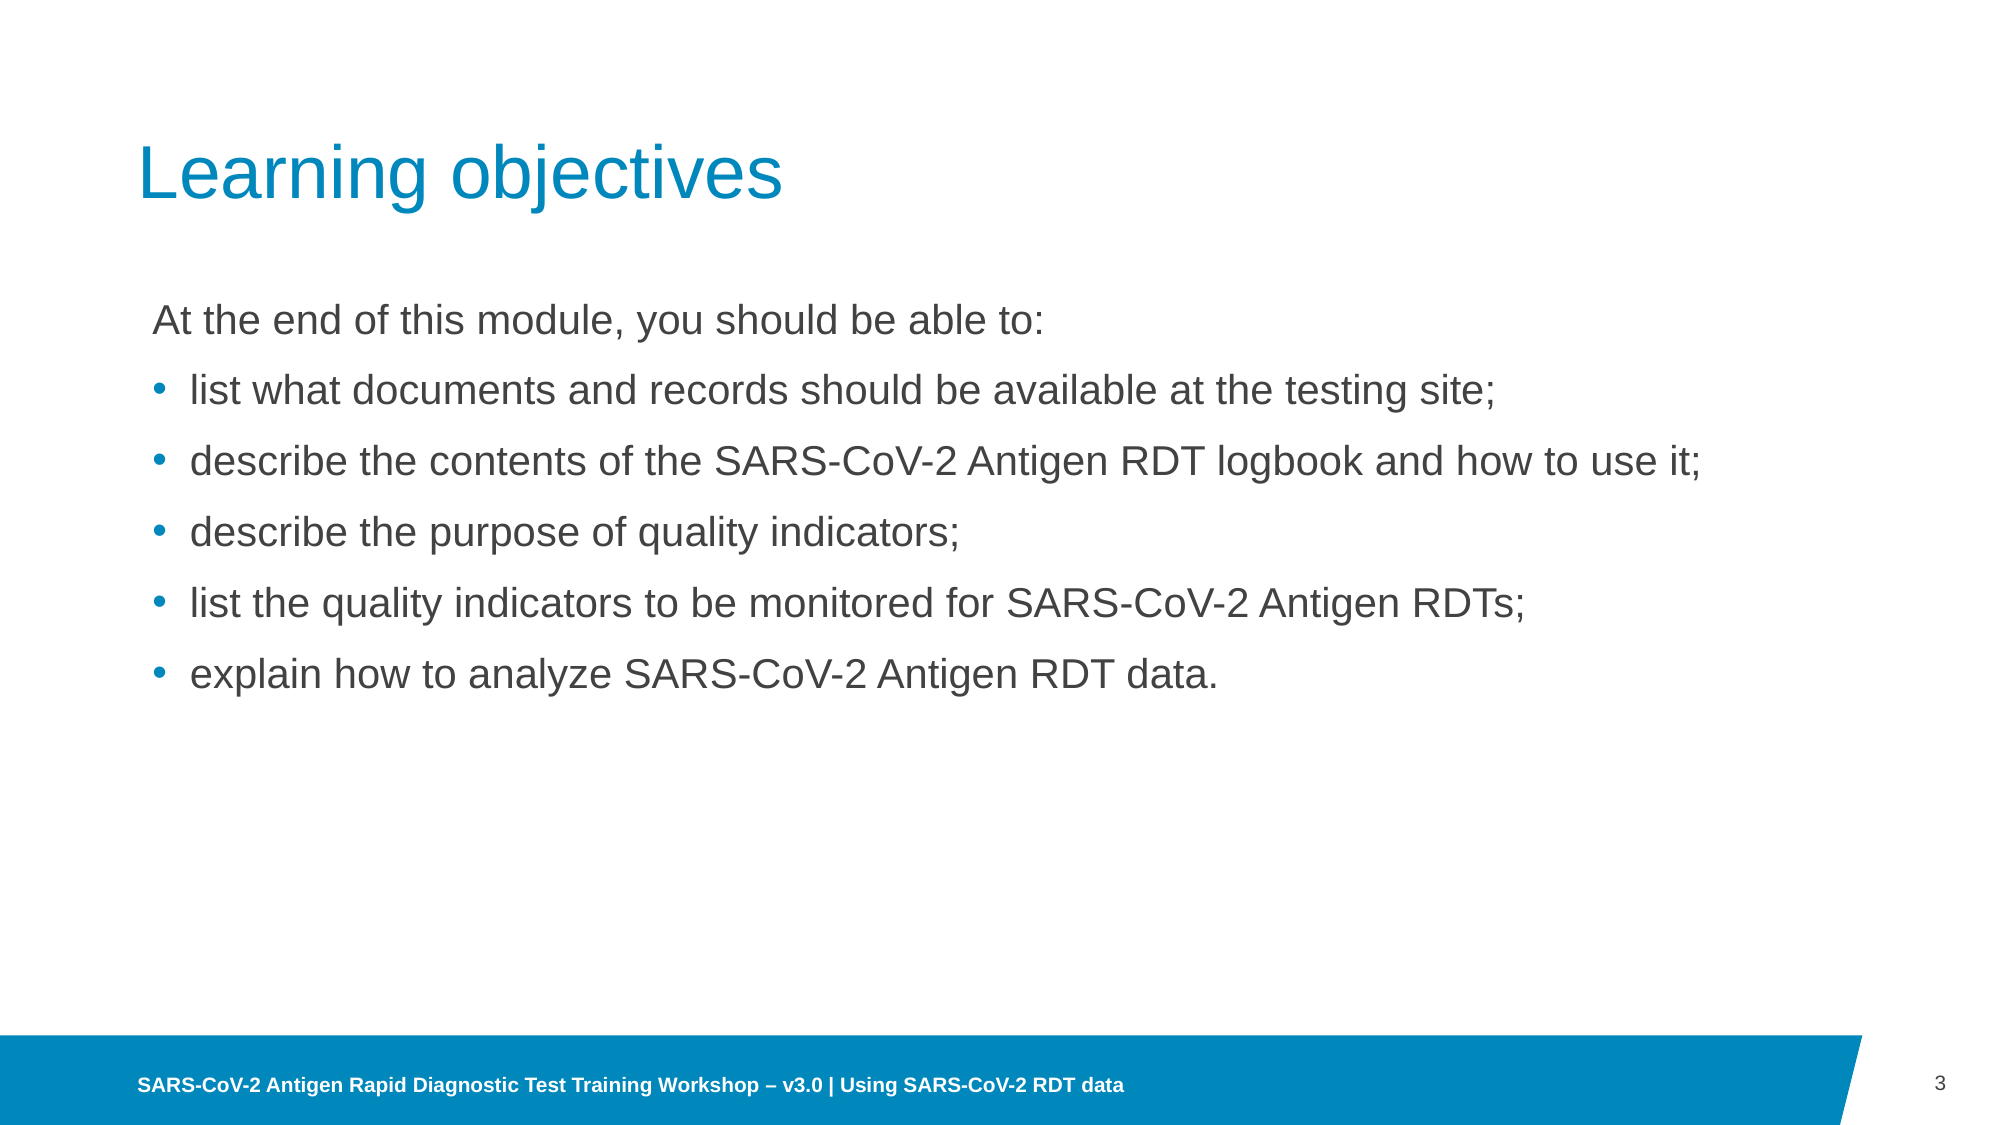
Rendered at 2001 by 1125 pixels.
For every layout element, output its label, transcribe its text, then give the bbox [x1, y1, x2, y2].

title Learning objectives [137, 59, 1863, 215]
footer SARS-CoV-2 Antigen Rapid Diagnostic Test Training Workshop – v3.0 | Using SARS-CoV-2 RDT data [137, 1042, 1338, 1125]
list At the end of this module, you should be able to: list what documents and records should be available at the testing site; describe the contents of the SARS-CoV-2 Antigen RDT logbook and how to use it; describe the purpose of quality indicators; list the quality indicators to be monitored for SARS-CoV-2 Antigen RDTs; explain how to analyze SARS-CoV-2 Antigen RDT data. [137, 284, 1863, 1014]
slide_number 3 [1862, 1035, 1947, 1125]
